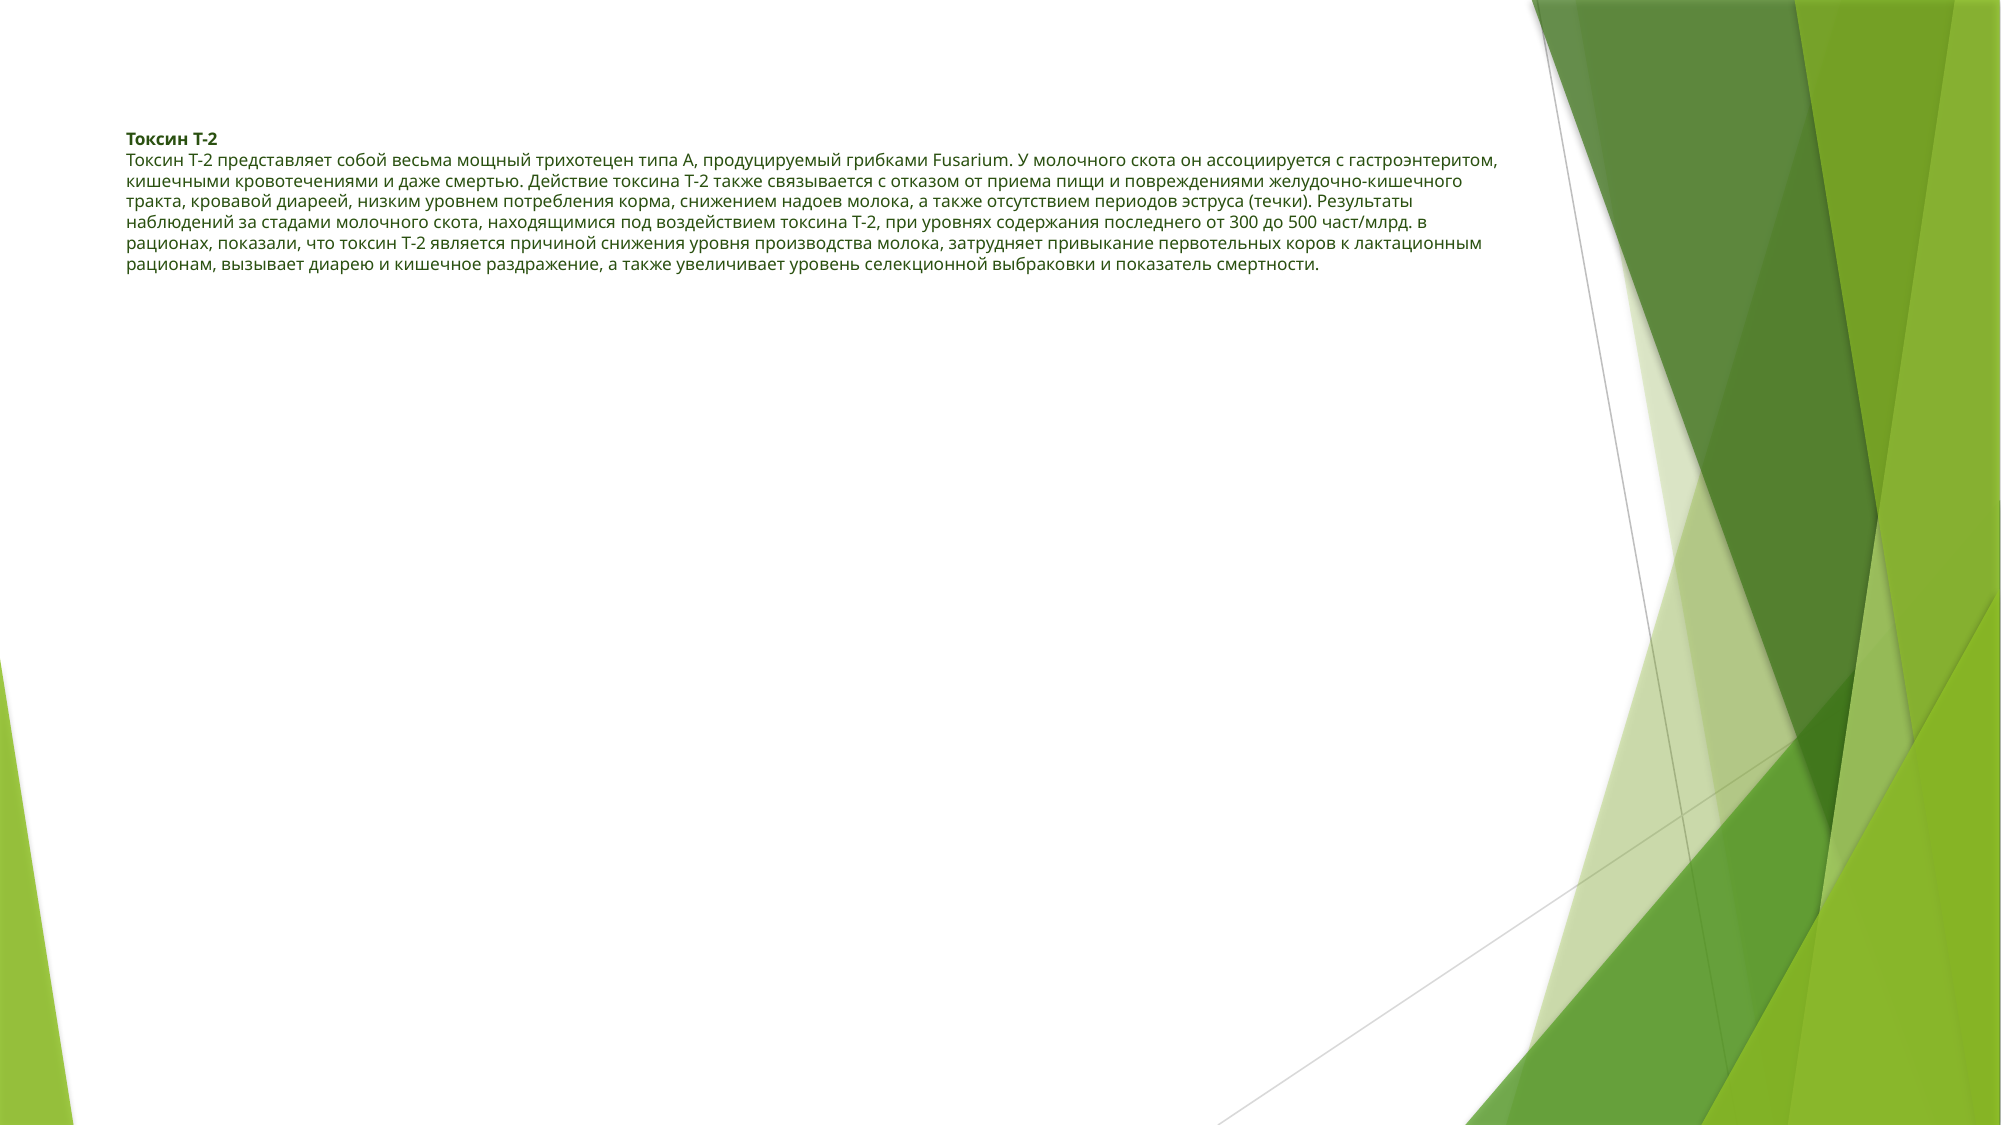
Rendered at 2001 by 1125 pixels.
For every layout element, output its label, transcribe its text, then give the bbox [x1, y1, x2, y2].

title Токсин Т-2 Токсин Т-2 представляет собой весьма мощный трихотецен типа А, продуцируемый грибками Fusarium. У молочного скота он ассоциируется с гастроэнтеритом, кишечными кровотечениями и даже смертью. Действие токсина Т-2 также связывается с отказом от приема пищи и повреждениями желудочно-кишечного тракта, кровавой диареей, низким уровнем потребления корма, снижением надоев молока, а также отсутствием периодов эструса (течки). Результаты наблюдений за стадами молочного скота, находящимися под воздействием токсина Т-2, при уровнях содержания последнего от 300 до 500 част/млрд. в рационах, показали, что токсин Т-2 является причиной снижения уровня производства молока, затрудняет привыкание первотельных коров к лактационным рационам, вызывает диарею и кишечное раздражение, а также увеличивает уровень селекционной выбраковки и показатель смертности. [111, 99, 1522, 317]
